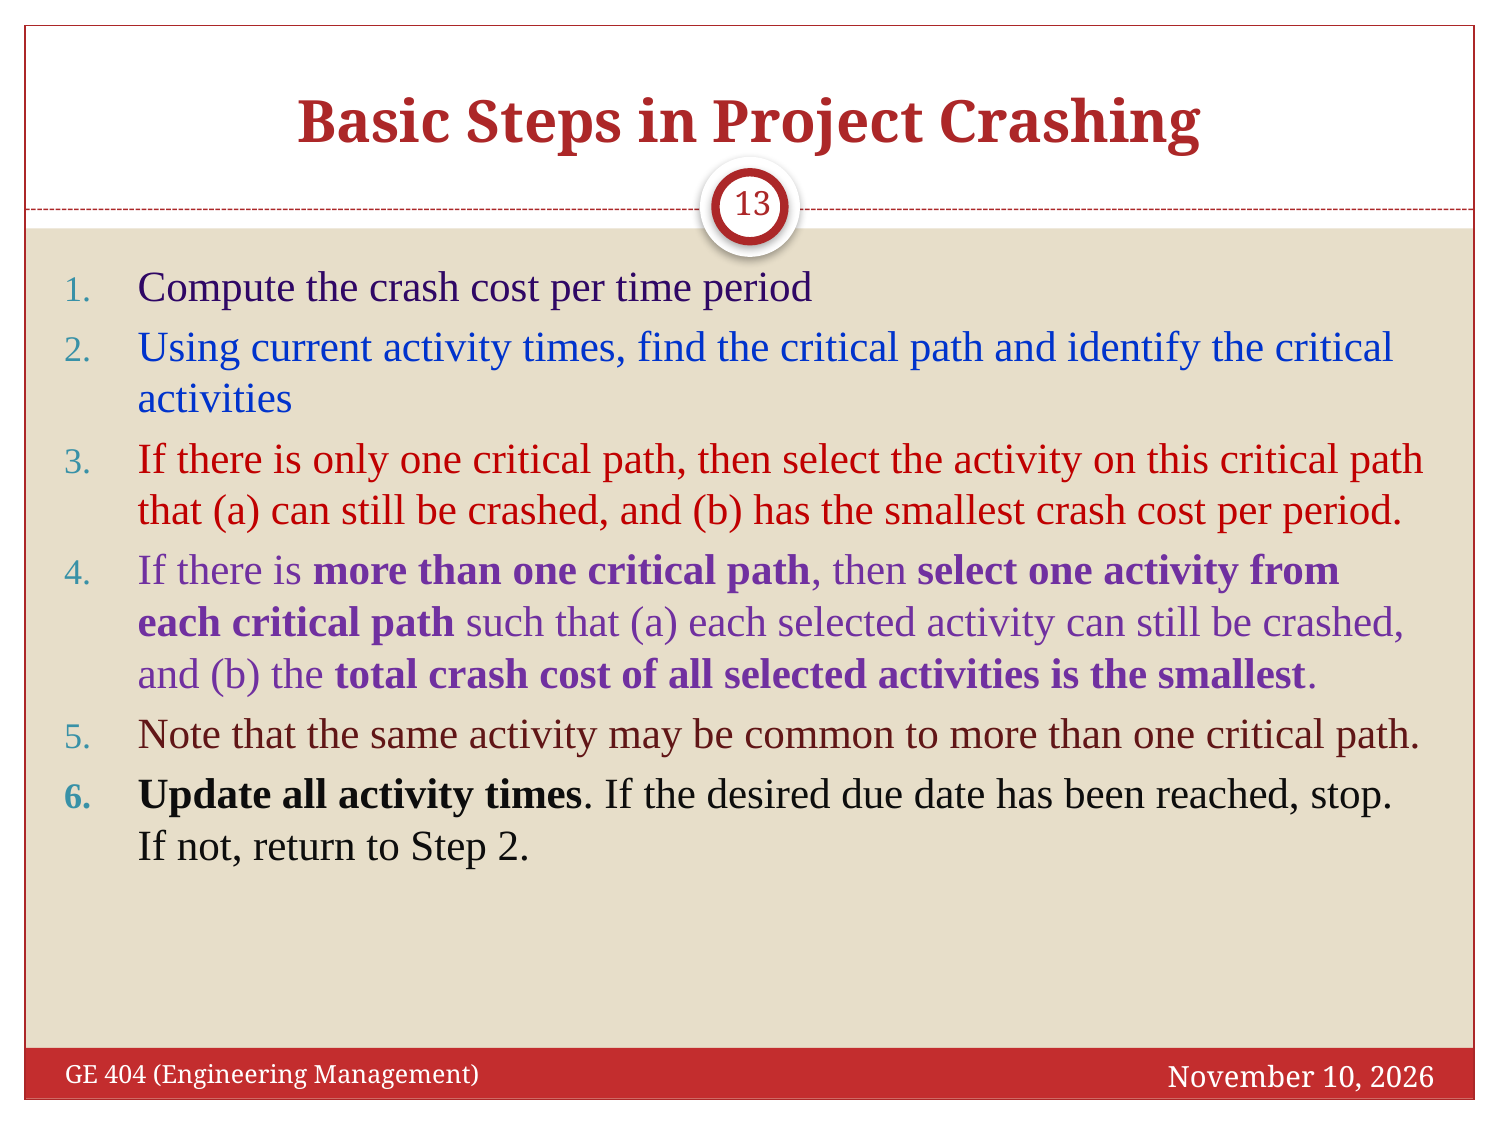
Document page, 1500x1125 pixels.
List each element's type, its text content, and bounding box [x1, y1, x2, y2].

title Basic Steps in Project Crashing [49, 37, 1450, 162]
list Compute the crash cost per time period Using current activity times, find the critical path and identify the critical activities If there is only one critical path, then select the activity on this critical path that (a) can still be crashed, and (b) has the smallest crash cost per period. If there is more than one critical path, then select one activity from each critical path such that (a) each selected activity can still be crashed, and (b) the total crash cost of all selected activities is the smallest. Note that the same activity may be common to more than one critical path. Update all activity times. If the desired due date has been reached, stop. If not, return to Step 2. [49, 250, 1445, 1001]
slide_number 13 [715, 168, 791, 241]
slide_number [950, 1050, 1450, 1111]
footer GE 404 (Engineering Management) [50, 1051, 638, 1112]
